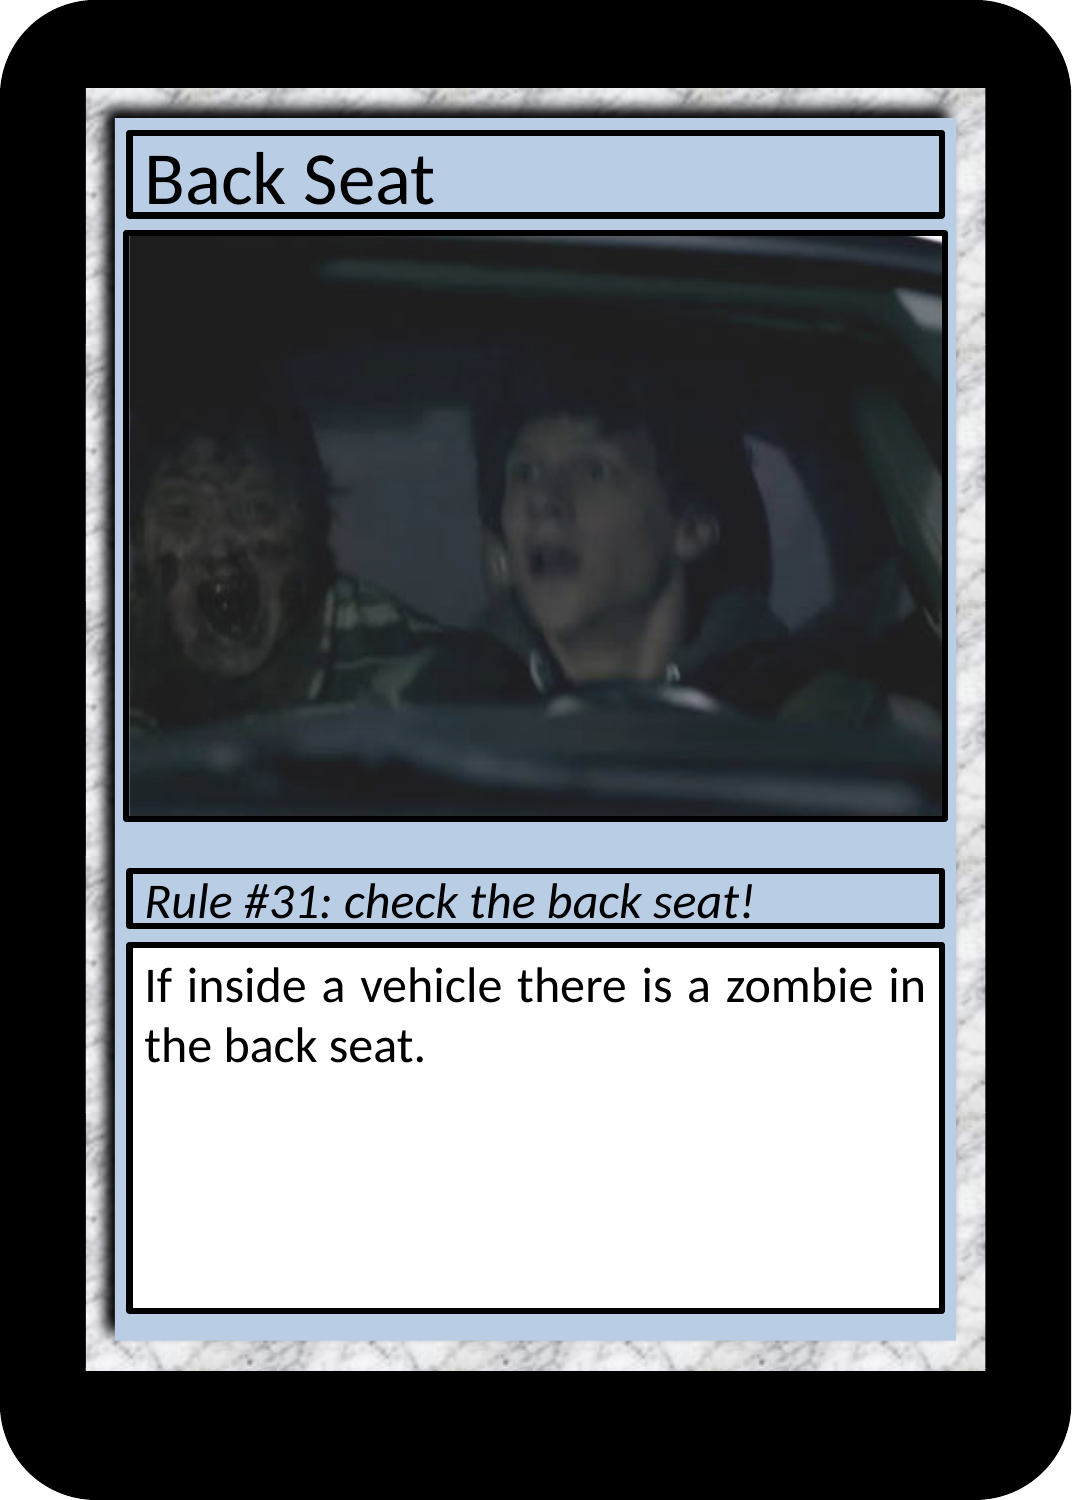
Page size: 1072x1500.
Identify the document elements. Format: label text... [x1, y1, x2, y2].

list Rule #31: check the back seat! [126, 868, 945, 929]
picture [85, 88, 986, 1371]
list If inside a vehicle there is a zombie in the back seat. [126, 942, 945, 1314]
title Back Seat [126, 130, 945, 219]
